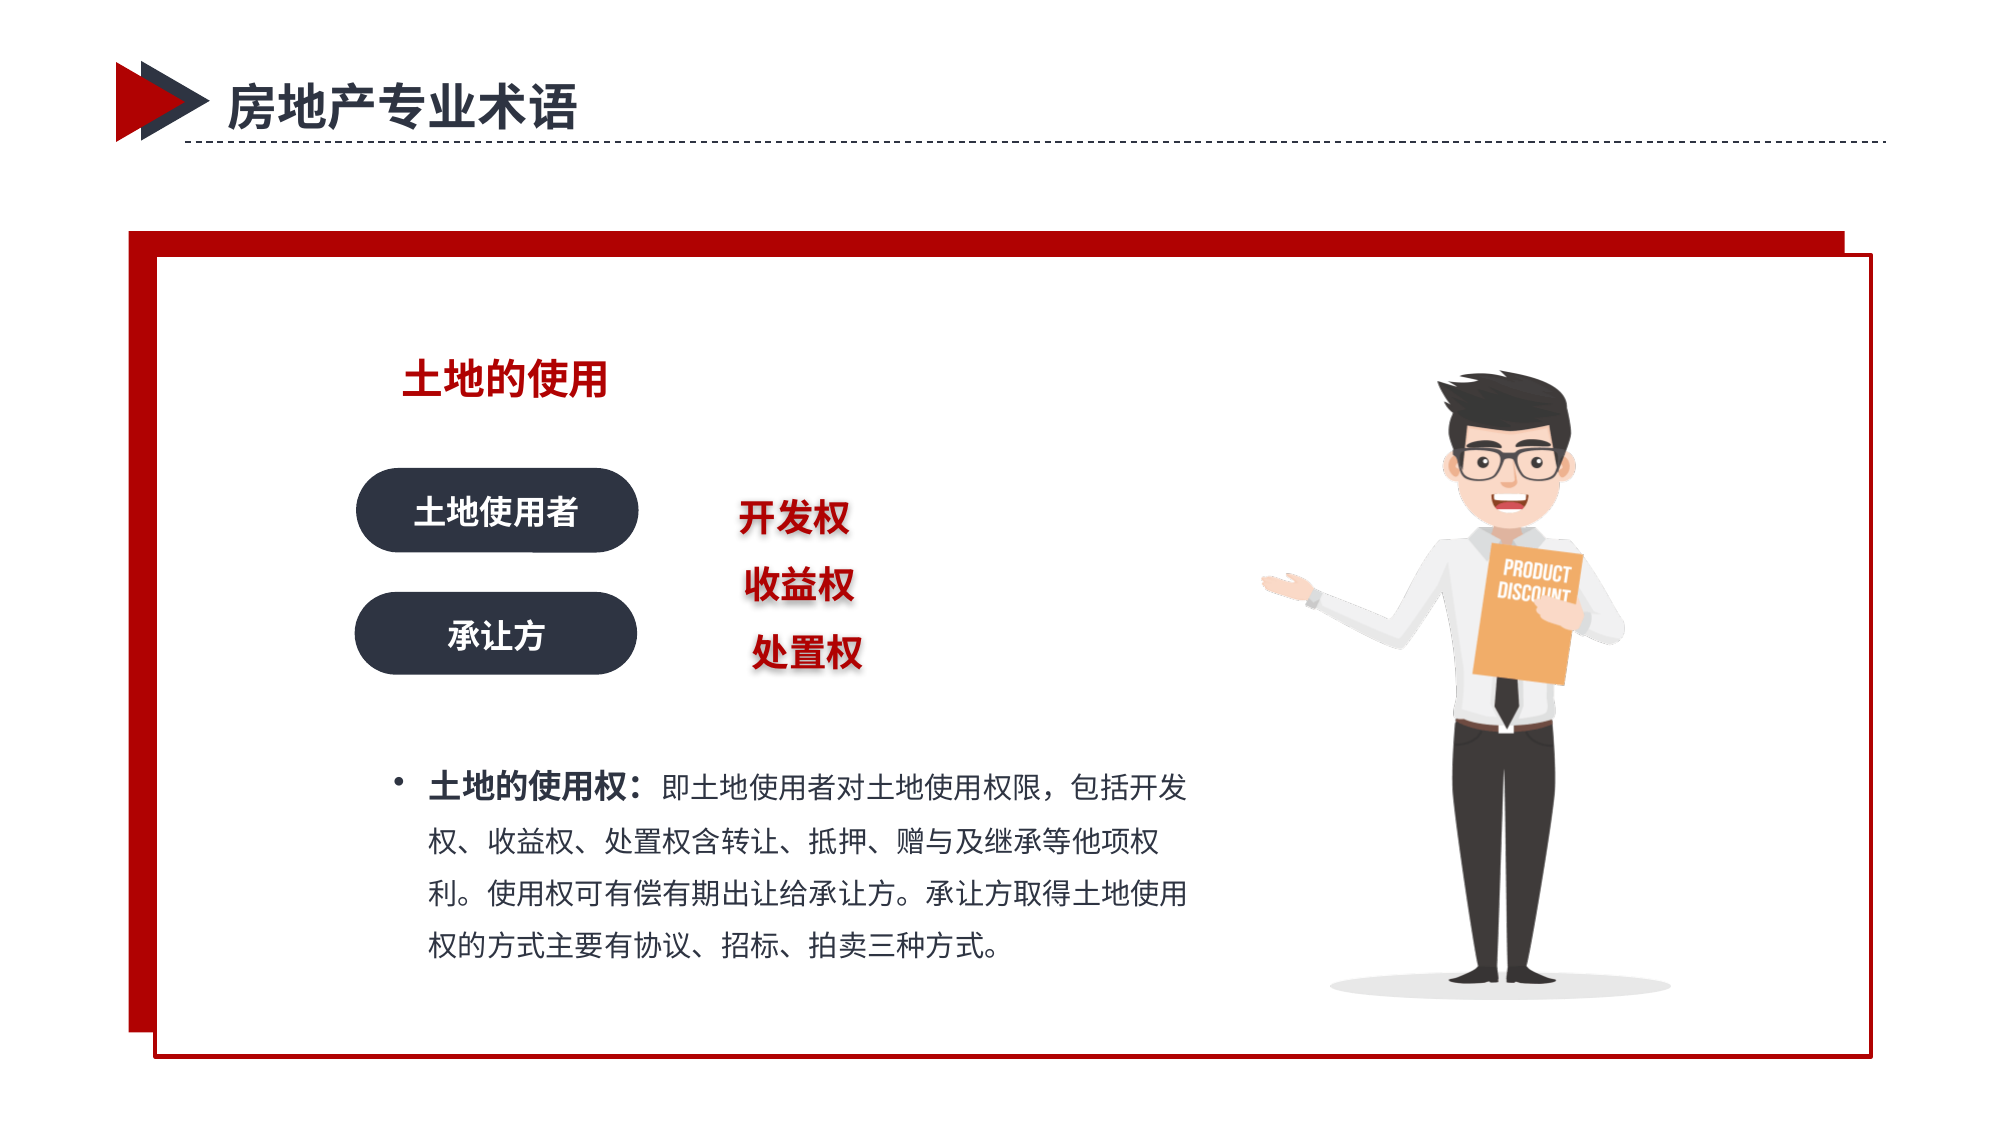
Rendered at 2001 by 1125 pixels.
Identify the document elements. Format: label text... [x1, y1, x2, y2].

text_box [355, 467, 639, 553]
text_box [128, 230, 1872, 1057]
text_box 房地产专业术语 [199, 68, 607, 157]
picture [1260, 370, 1671, 1000]
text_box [354, 591, 638, 675]
